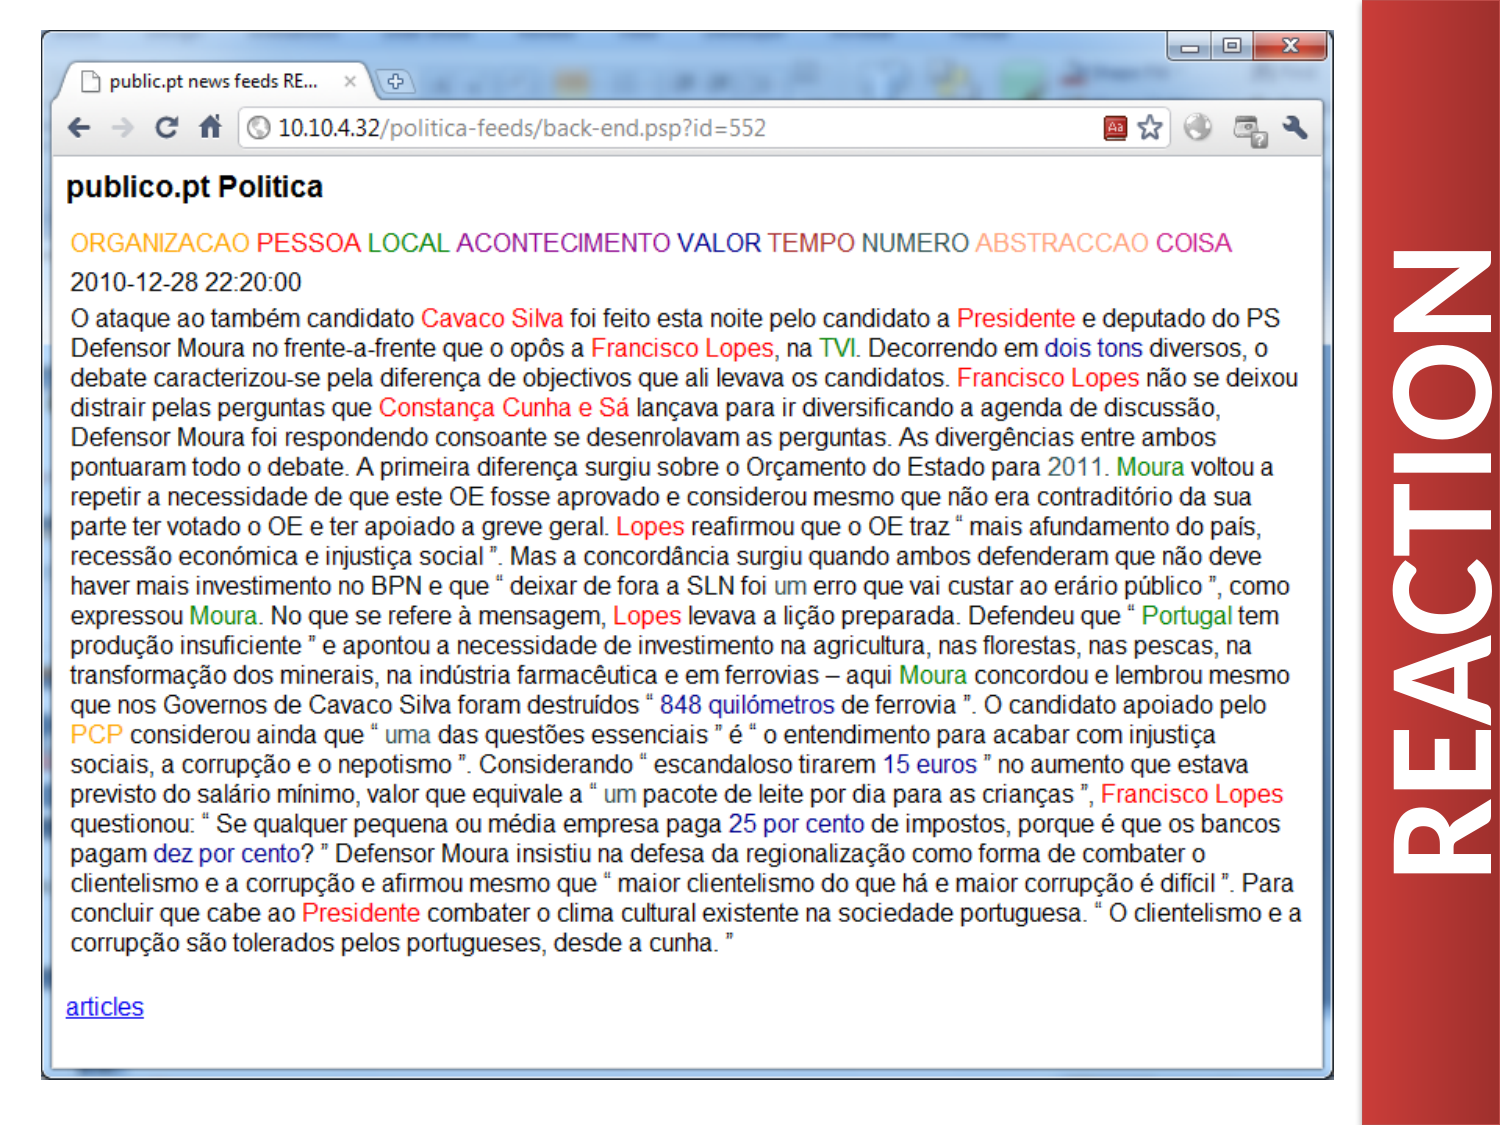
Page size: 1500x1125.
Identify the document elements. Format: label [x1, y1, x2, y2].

picture [41, 30, 1334, 1080]
